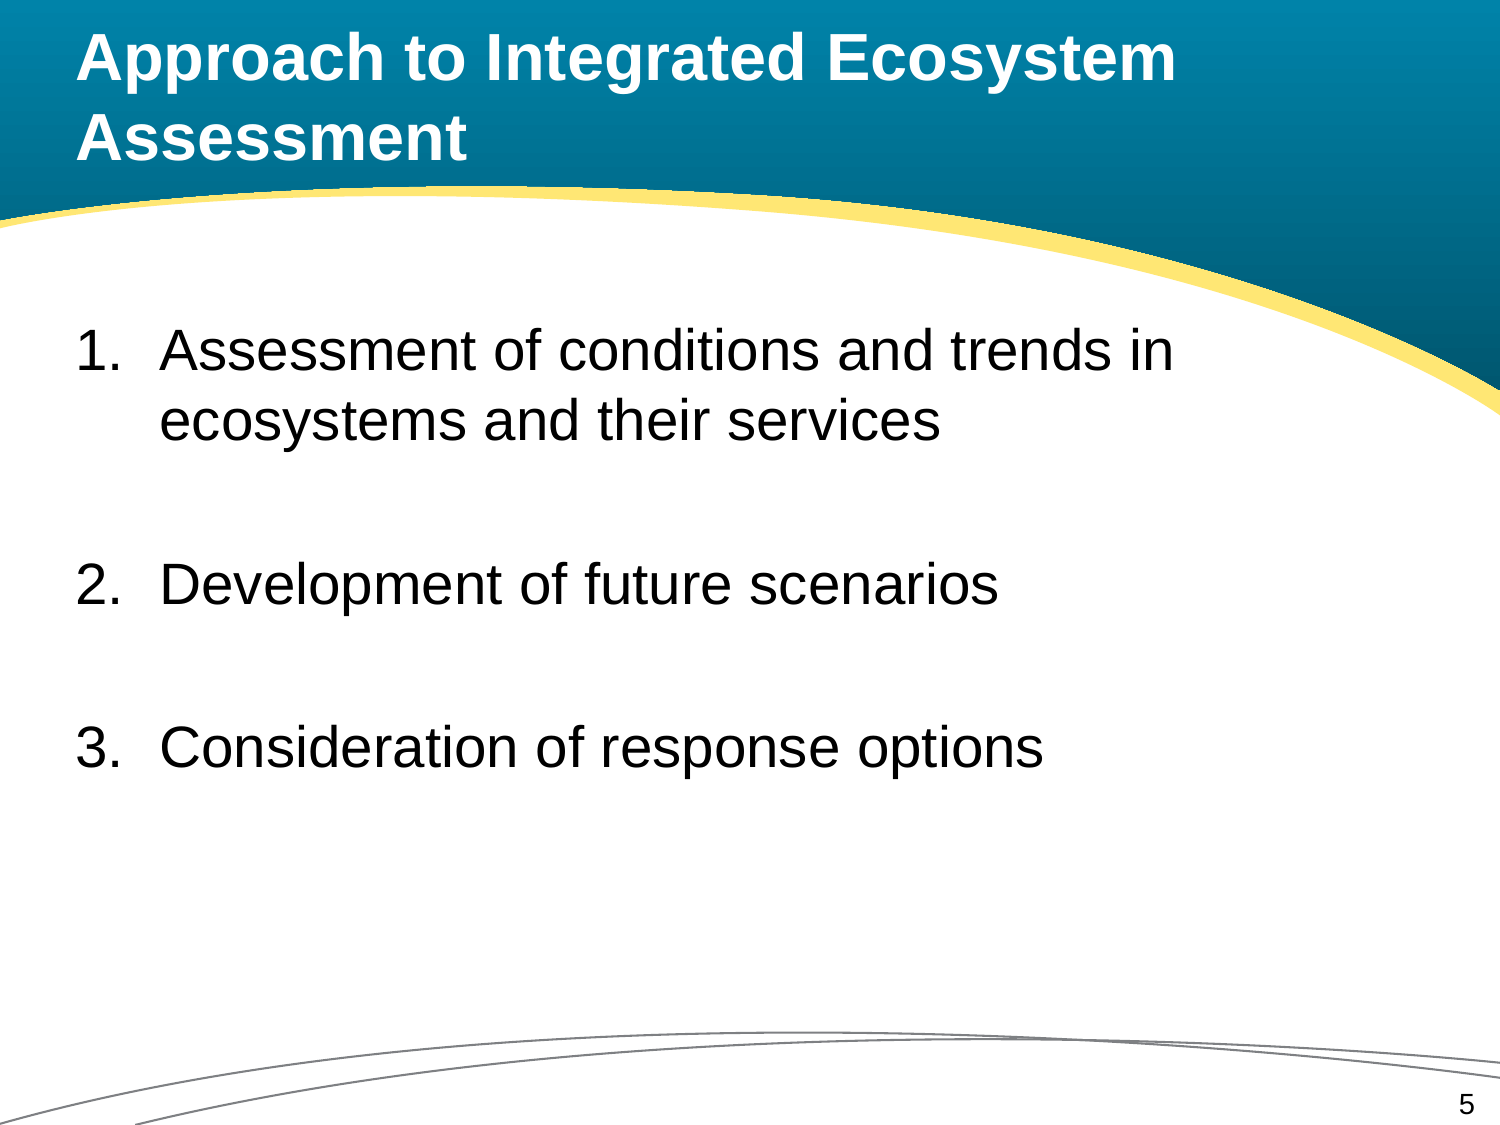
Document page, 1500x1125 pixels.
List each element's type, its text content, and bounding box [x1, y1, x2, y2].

slide_number 5 [1124, 1084, 1476, 1113]
list Assessment of conditions and trends in ecosystems and their services Development of future scenarios Consideration of response options [74, 312, 1476, 1101]
title Approach to Integrated Ecosystem Assessment [74, 0, 1476, 188]
